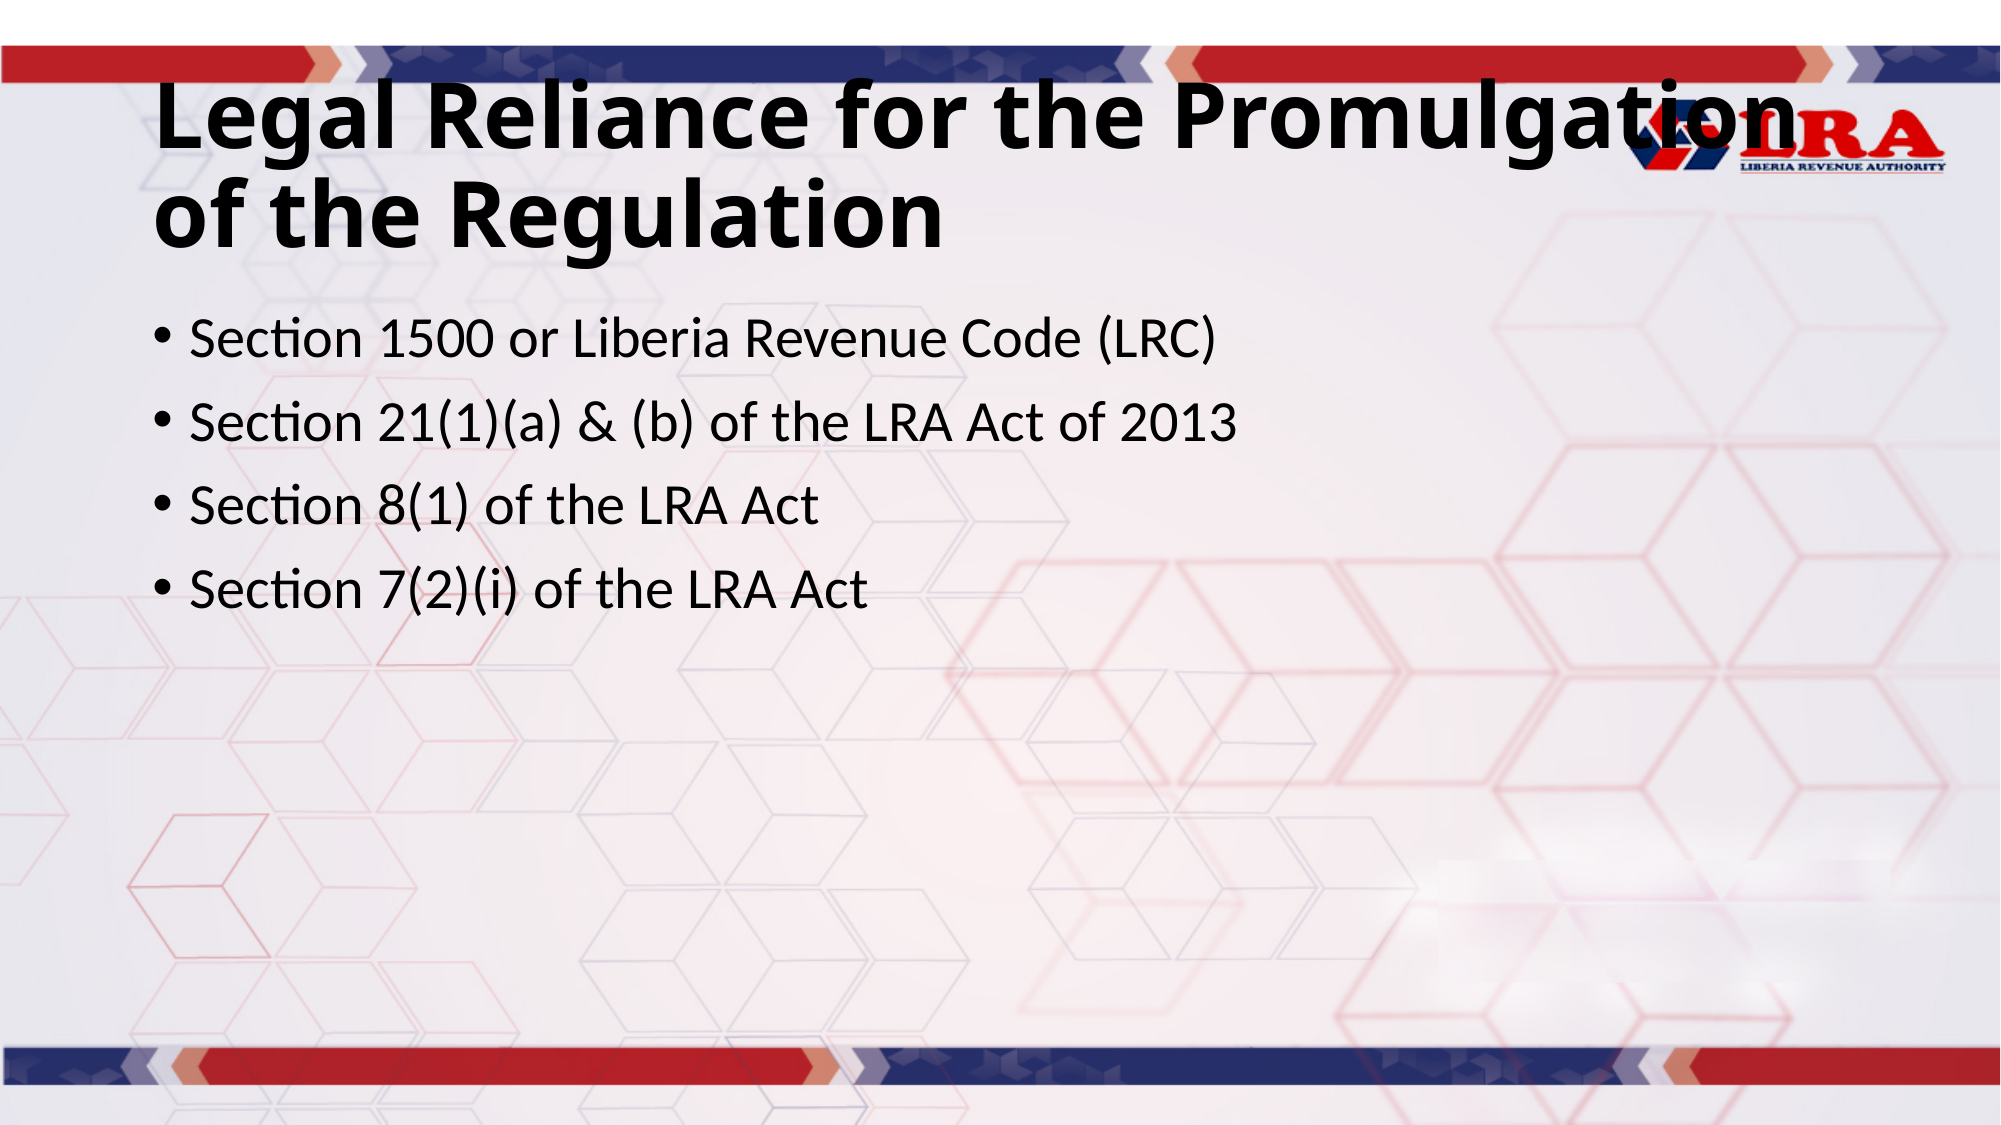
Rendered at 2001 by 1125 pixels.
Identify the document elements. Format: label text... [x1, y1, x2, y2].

list Section 1500 or Liberia Revenue Code (LRC) Section 21(1)(a) & (b) of the LRA Act of 2013 Section 8(1) of the LRA Act Section 7(2)(i) of the LRA Act [137, 299, 1863, 1014]
title Legal Reliance for the Promulgation of the Regulation [137, 59, 1863, 278]
picture [0, 0, 2001, 1125]
